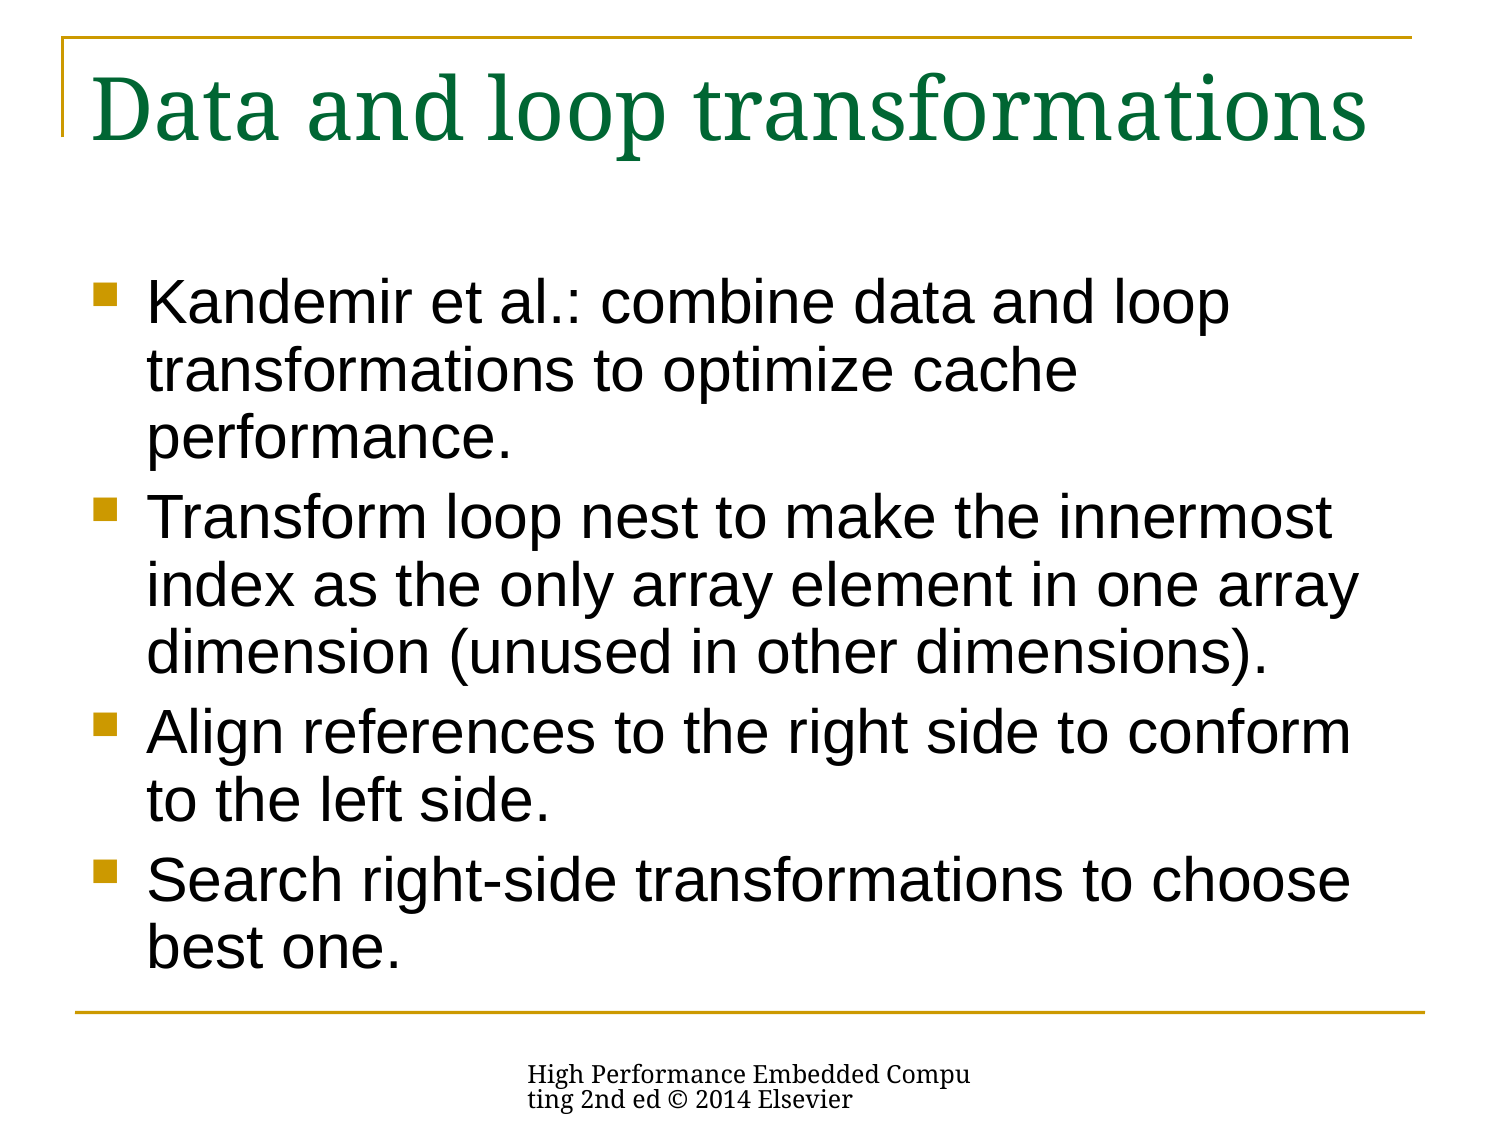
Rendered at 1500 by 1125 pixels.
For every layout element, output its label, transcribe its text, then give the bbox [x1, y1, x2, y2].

list Kandemir et al.: combine data and loop transformations to optimize cache performance. Transform loop nest to make the innermost index as the only array element in one array dimension (unused in other dimensions). Align references to the right side to conform to the left side. Search right-side transformations to choose best one. [75, 262, 1425, 1006]
footer High Performance Embedded Computing 2nd ed © 2014 Elsevier [512, 1025, 988, 1100]
title Data and loop transformations [75, 45, 1425, 233]
